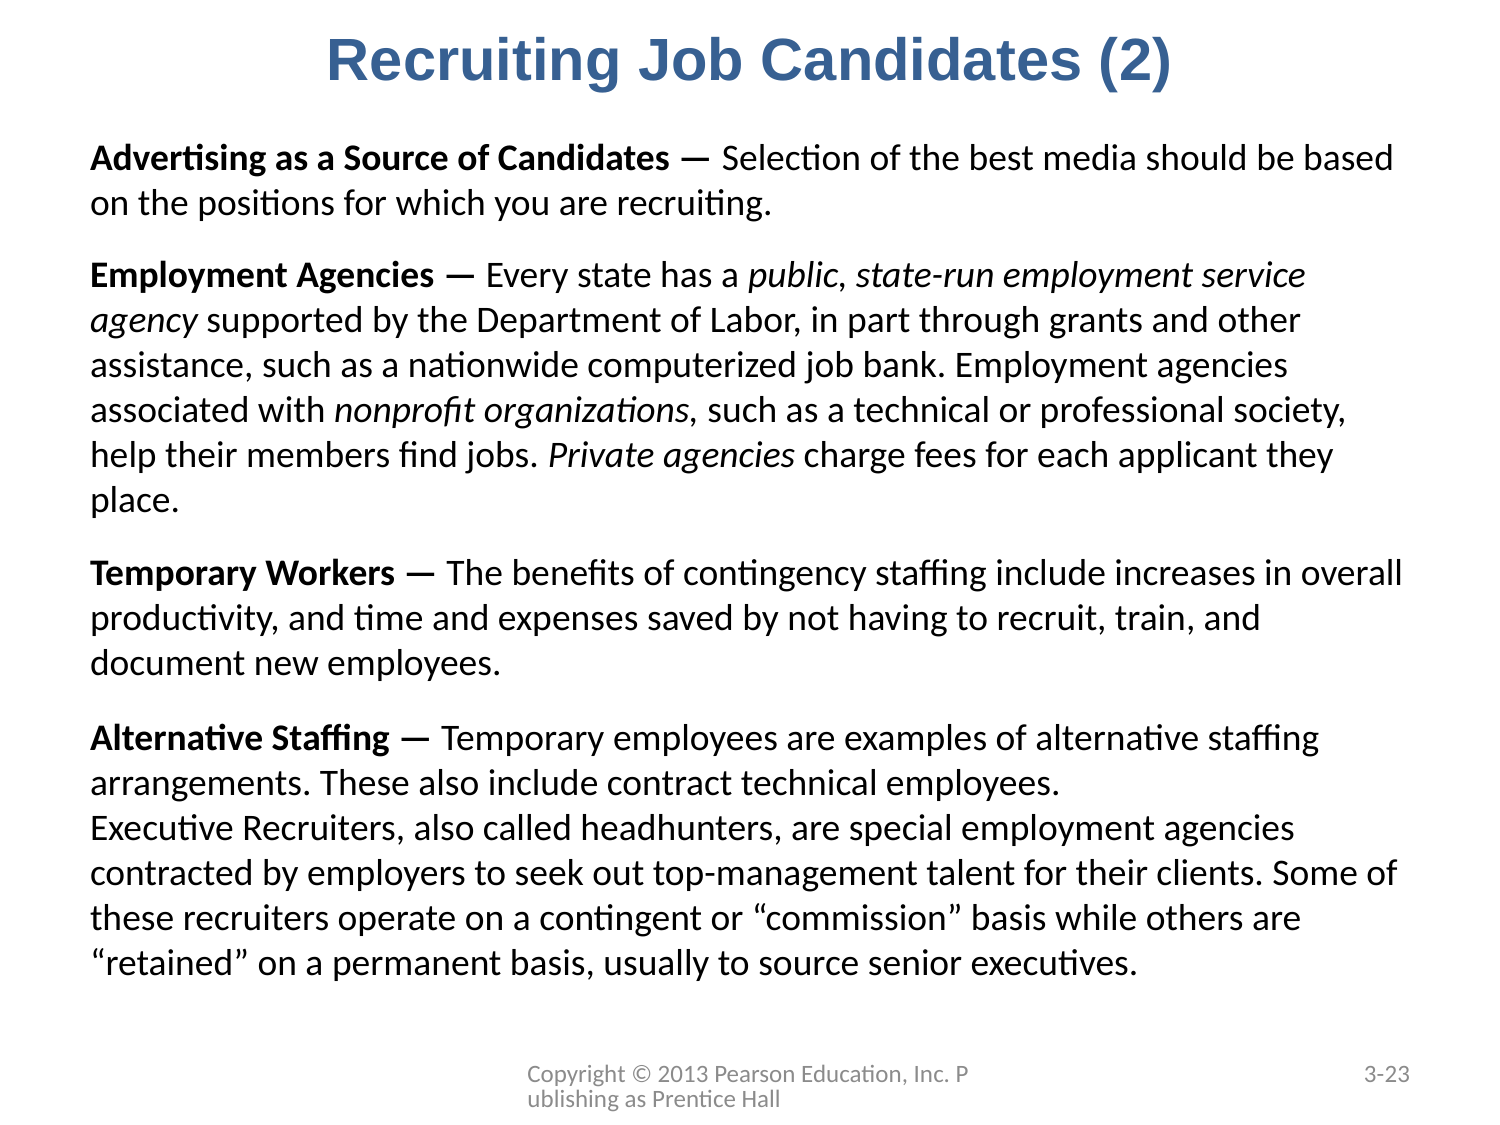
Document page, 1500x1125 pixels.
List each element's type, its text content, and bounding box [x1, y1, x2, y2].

list Advertising as a Source of Candidates — Selection of the best media should be based on the positions for which you are recruiting. Employment Agencies — Every state has a public, state-run employment service agency supported by the Department of Labor, in part through grants and other assistance, such as a nationwide computerized job bank. Employment agencies associated with nonprofit organizations, such as a technical or professional society, help their members find jobs. Private agencies charge fees for each applicant they place. Temporary Workers — The benefits of contingency staffing include increases in overall productivity, and time and expenses saved by not having to recruit, train, and document new employees. Alternative Staffing — Temporary employees are examples of alternative staffing arrangements. These also include contract technical employees. Executive Recruiters, also called headhunters, are special employment agencies contracted by employers to seek out top-management talent for their clients. Some of these recruiters operate on a contingent or “commission” basis while others are “retained” on a permanent basis, usually to source senior executives. [75, 125, 1425, 1025]
slide_number 3-23 [1074, 1042, 1425, 1103]
footer Copyright © 2013 Pearson Education, Inc. Publishing as Prentice Hall [512, 1042, 988, 1103]
title Recruiting Job Candidates (2) [75, 12, 1425, 100]
